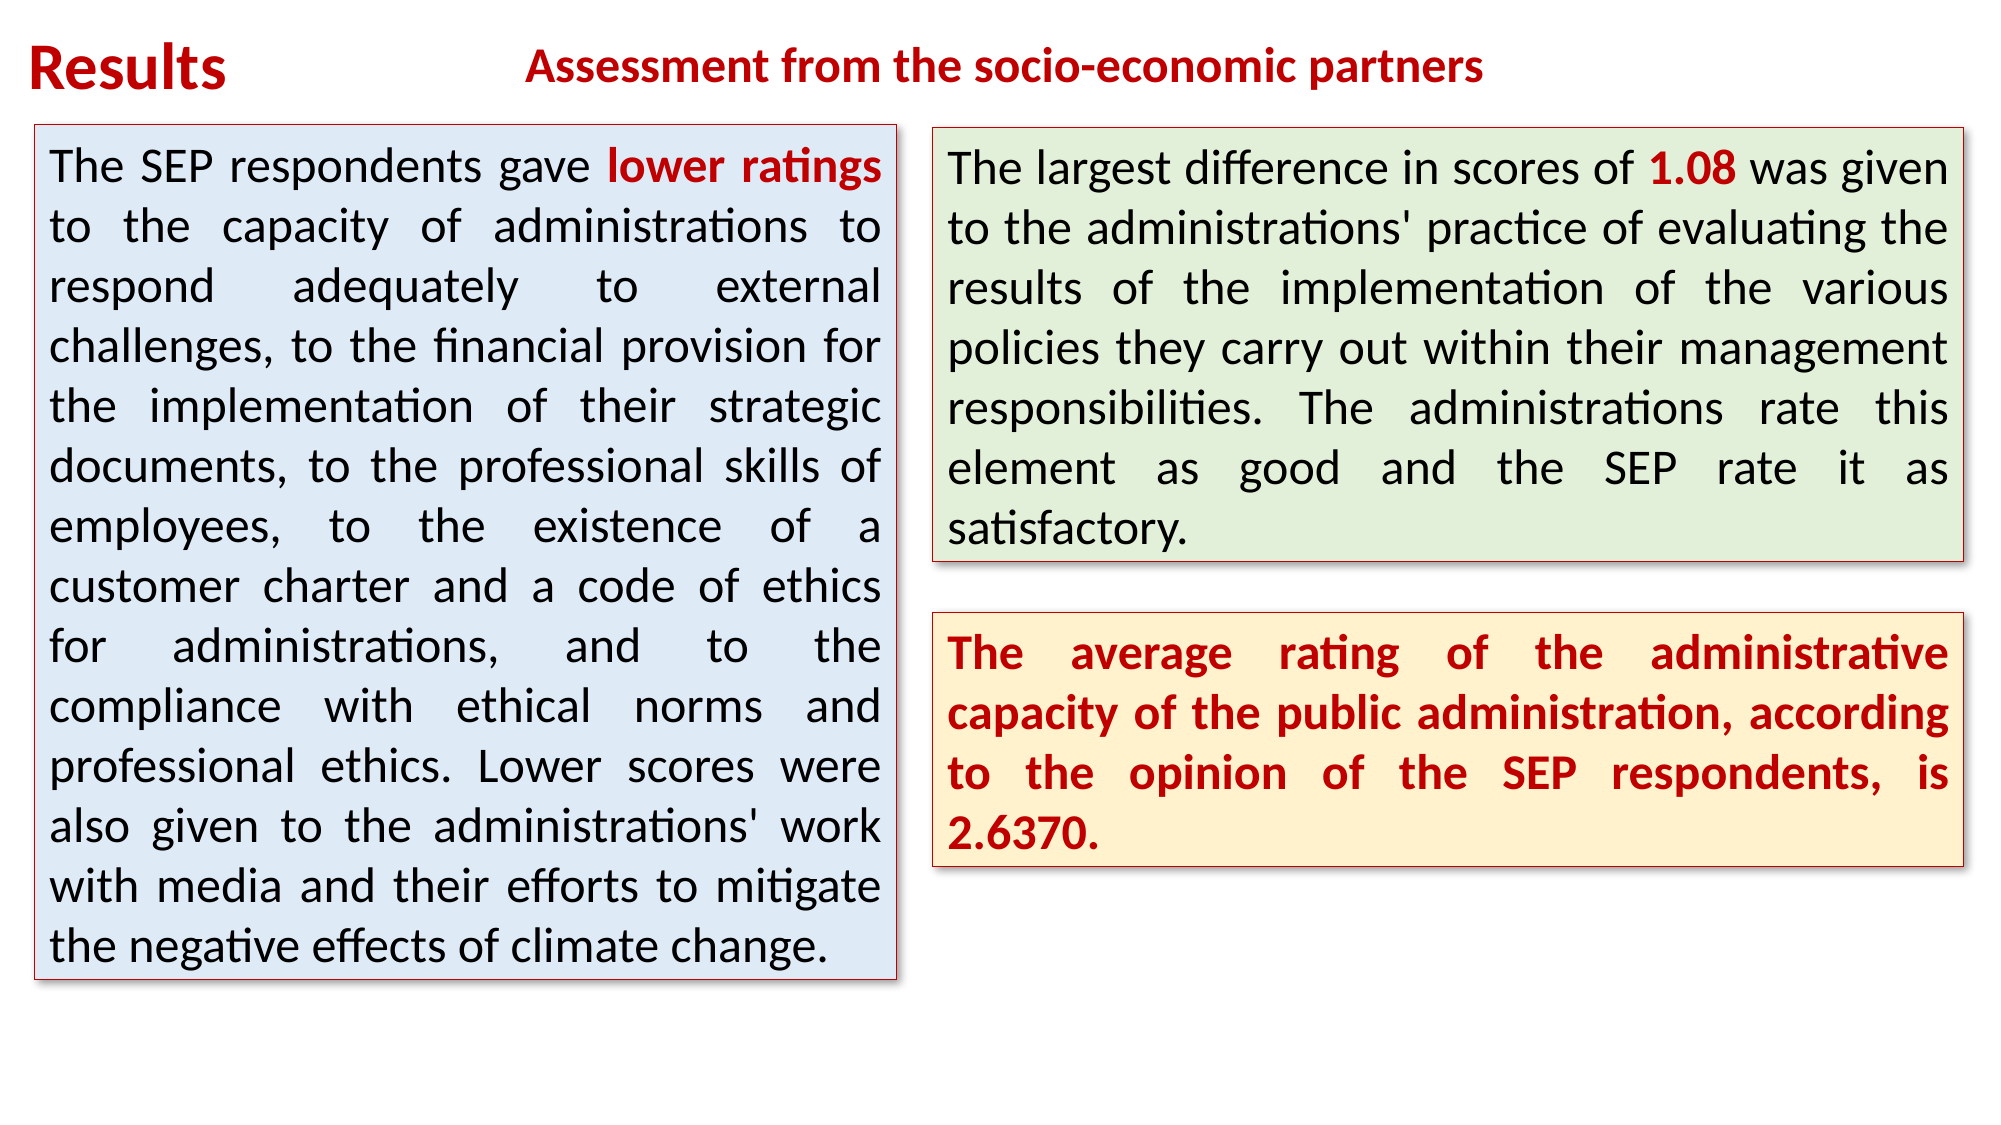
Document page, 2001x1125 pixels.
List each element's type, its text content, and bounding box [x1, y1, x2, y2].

text_box The largest difference in scores of 1.08 was given to the administrations' practice of evaluating the results of the implementation of the various policies they carry out within their management responsibilities. The administrations rate this element as good and the SEP rate it as satisfactory. [932, 127, 1964, 562]
text_box Results [13, 15, 243, 111]
text_box The average rating of the administrative capacity of the public administration, according to the opinion of the SEP respondents, is 2.6370. [932, 612, 1964, 867]
text_box The SEP respondents gave lower ratings to the capacity of administrations to respond adequately to external challenges, to the financial provision for the implementation of their strategic documents, to the professional skills of employees, to the existence of a customer charter and a code of ethics for administrations, and to the compliance with ethical norms and professional ethics. Lower scores were also given to the administrations' work with media and their efforts to mitigate the negative effects of climate change. [34, 124, 897, 980]
text_box Assessment from the socio-economic partners [510, 24, 1499, 100]
